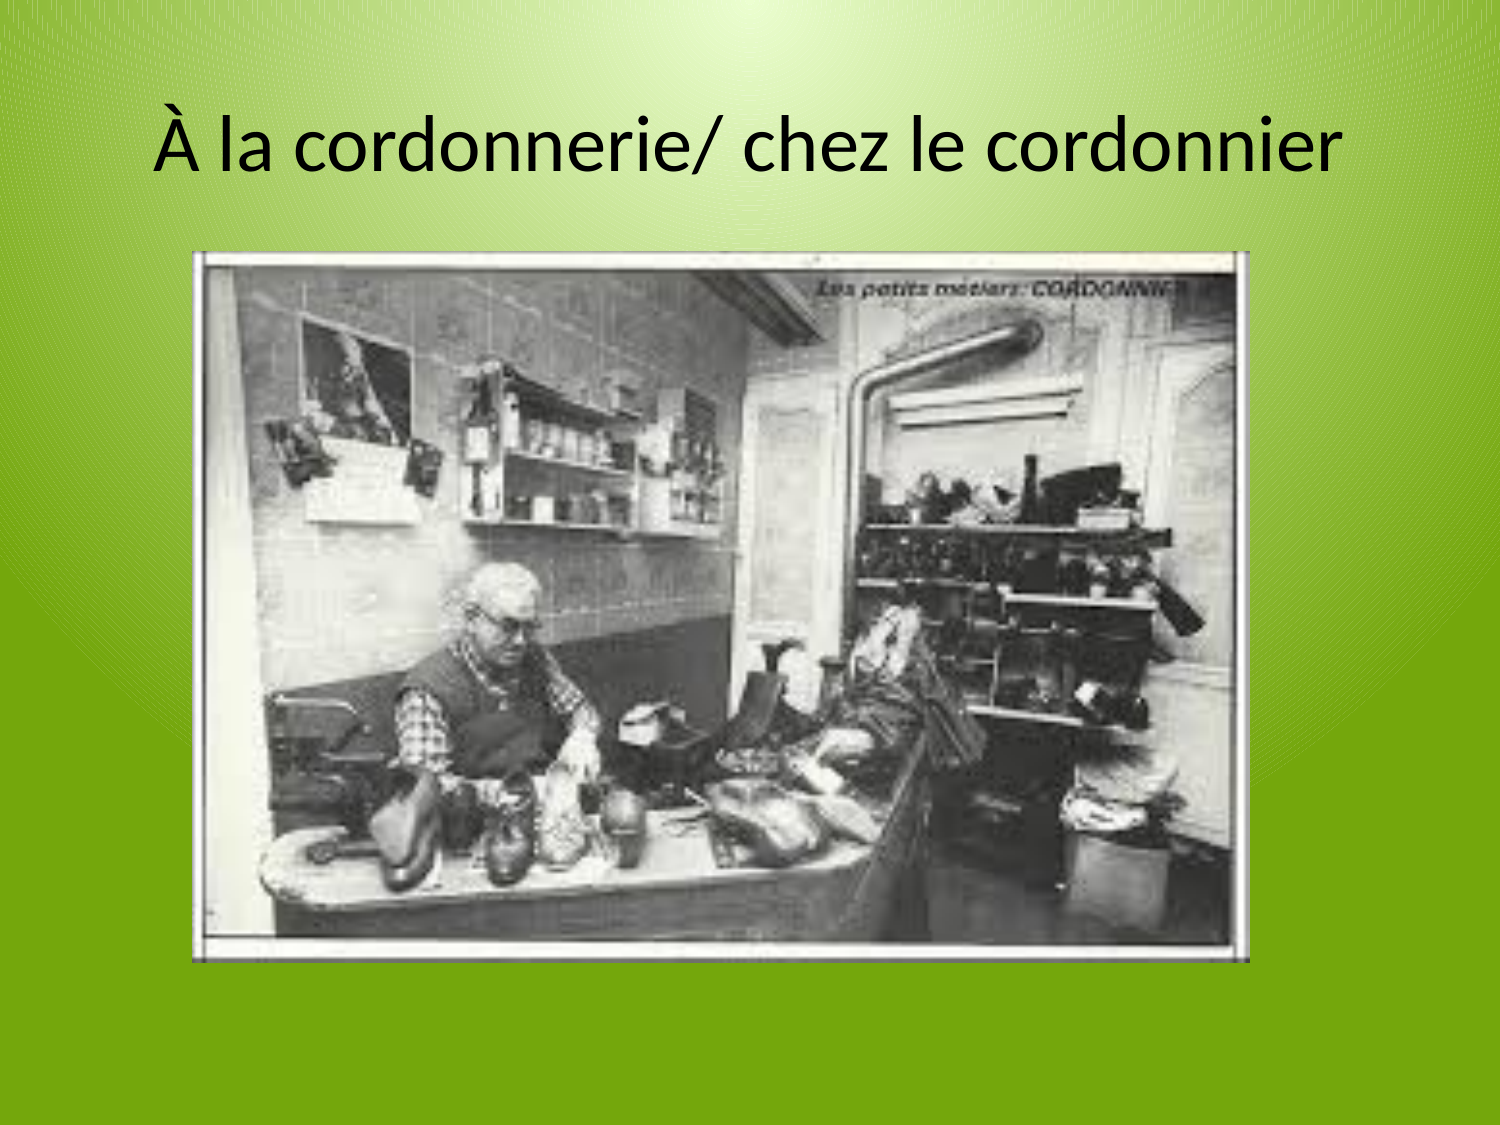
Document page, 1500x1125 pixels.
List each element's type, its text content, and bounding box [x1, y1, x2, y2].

title À la cordonnerie/ chez le cordonnier [75, 45, 1425, 233]
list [191, 251, 1251, 963]
